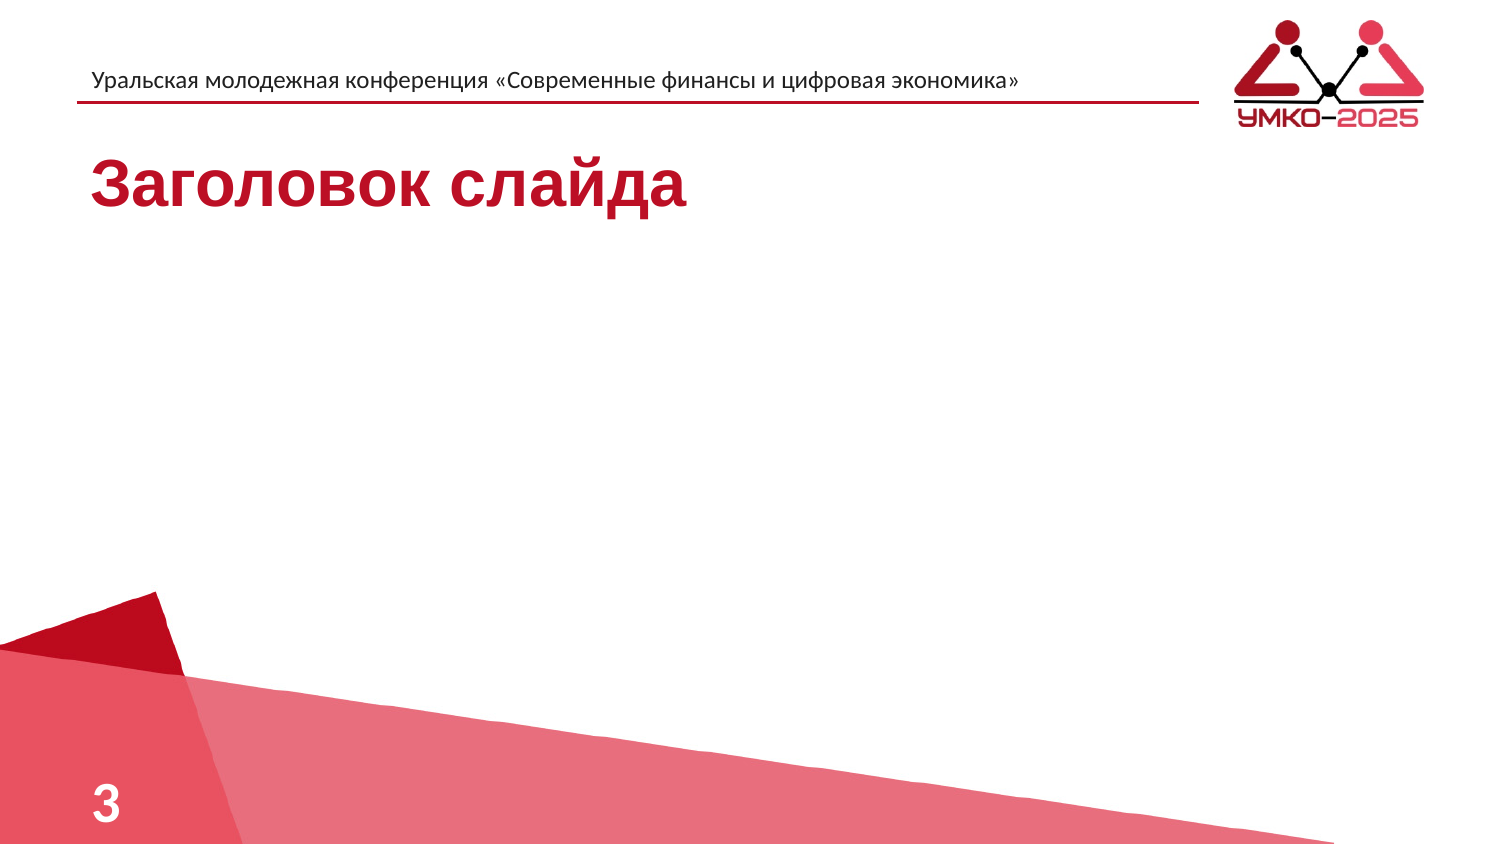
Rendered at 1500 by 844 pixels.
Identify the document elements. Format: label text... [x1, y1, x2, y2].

footer Уральская молодежная конференция «Современные финансы и цифровая экономика» [76, 55, 1046, 101]
picture [0, 0, 1500, 844]
slide_number 3 [76, 776, 219, 822]
title Заголовок слайда [75, 114, 1425, 245]
